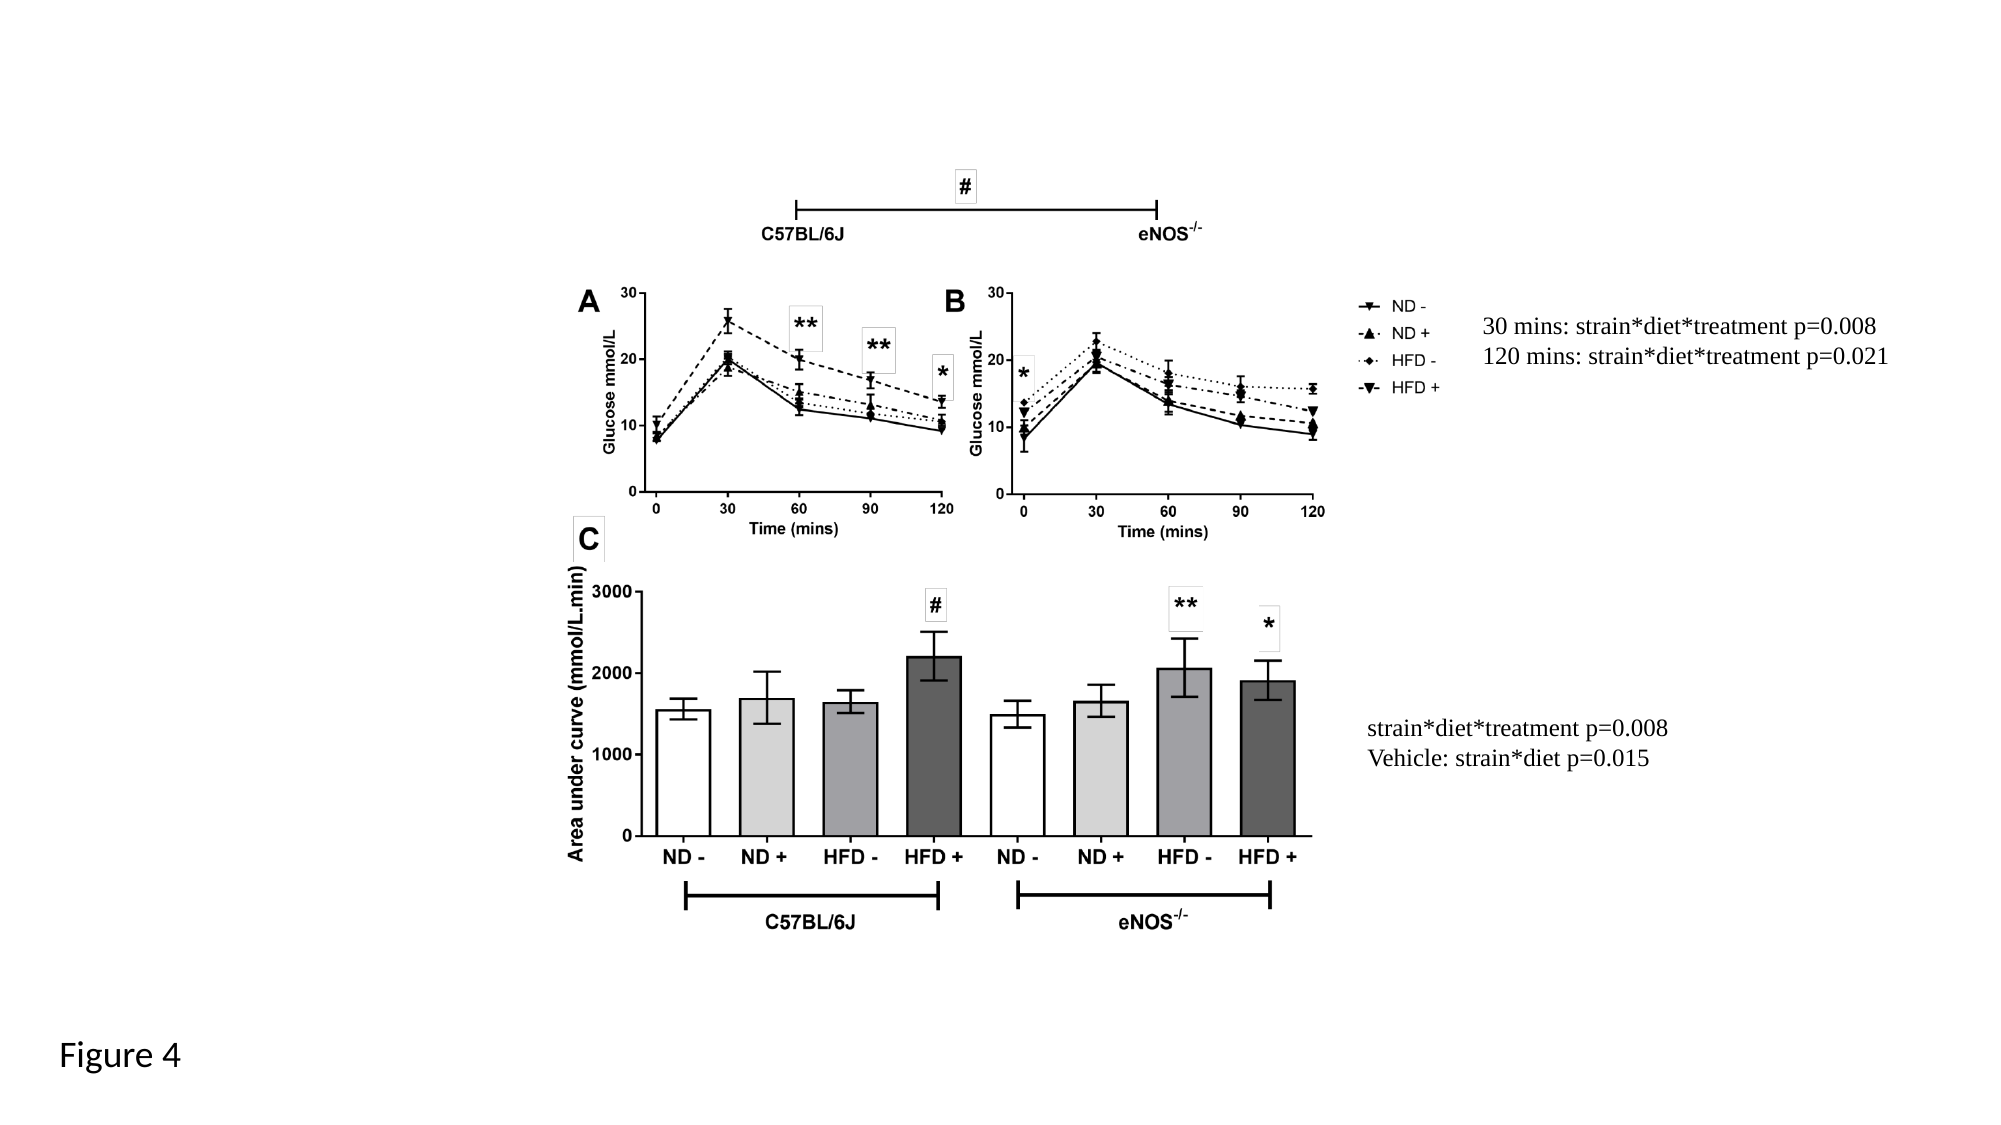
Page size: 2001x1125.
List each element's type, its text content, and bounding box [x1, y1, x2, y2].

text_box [530, 158, 1933, 967]
text_box Figure 4 [44, 1022, 507, 1083]
